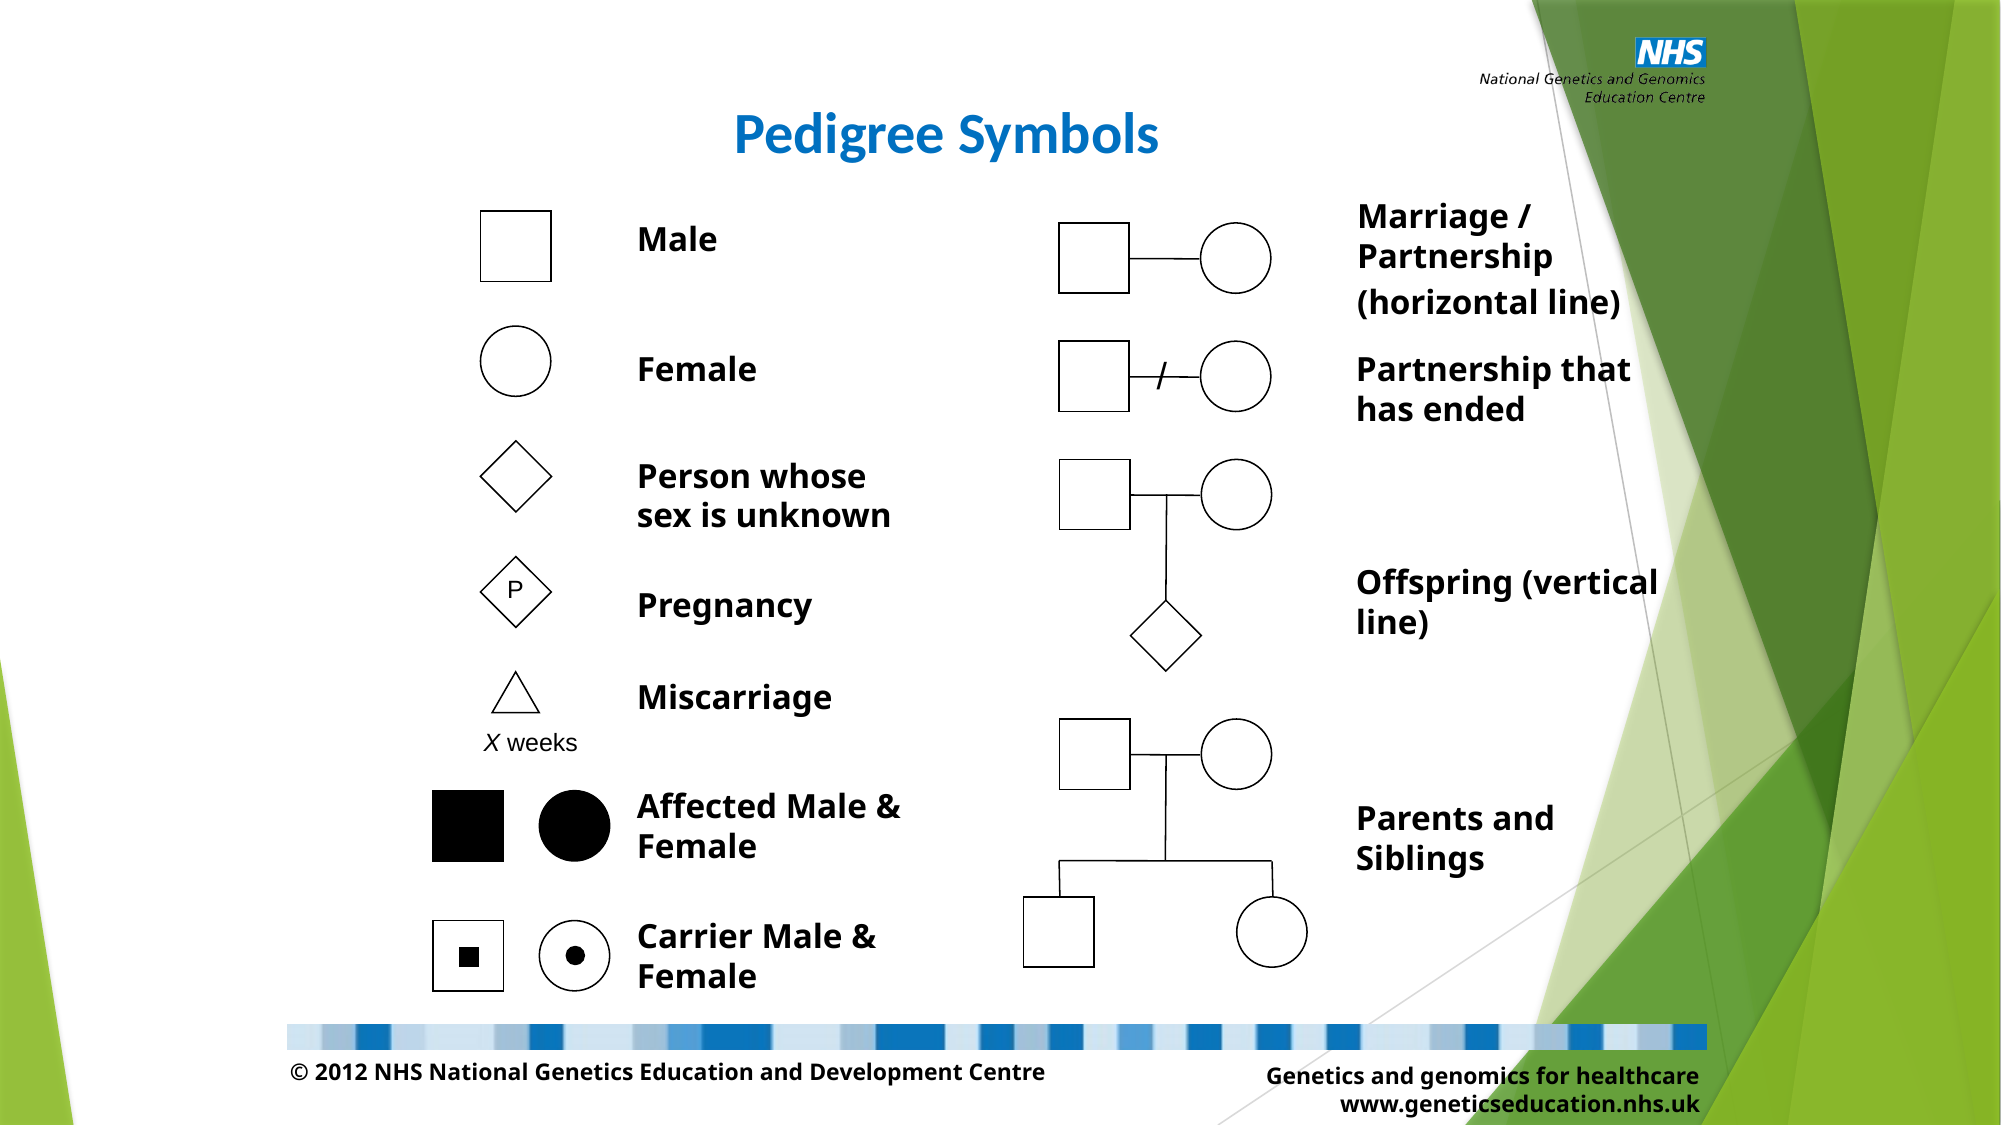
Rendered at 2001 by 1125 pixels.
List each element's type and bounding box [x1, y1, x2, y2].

text_box [1059, 458, 1273, 672]
text_box [274, 34, 1716, 1125]
text_box [538, 920, 611, 992]
text_box [1023, 718, 1308, 968]
text_box [1058, 340, 1272, 412]
text_box [479, 556, 552, 628]
text_box [432, 920, 504, 992]
text_box [1058, 222, 1272, 294]
text_box [468, 671, 635, 765]
